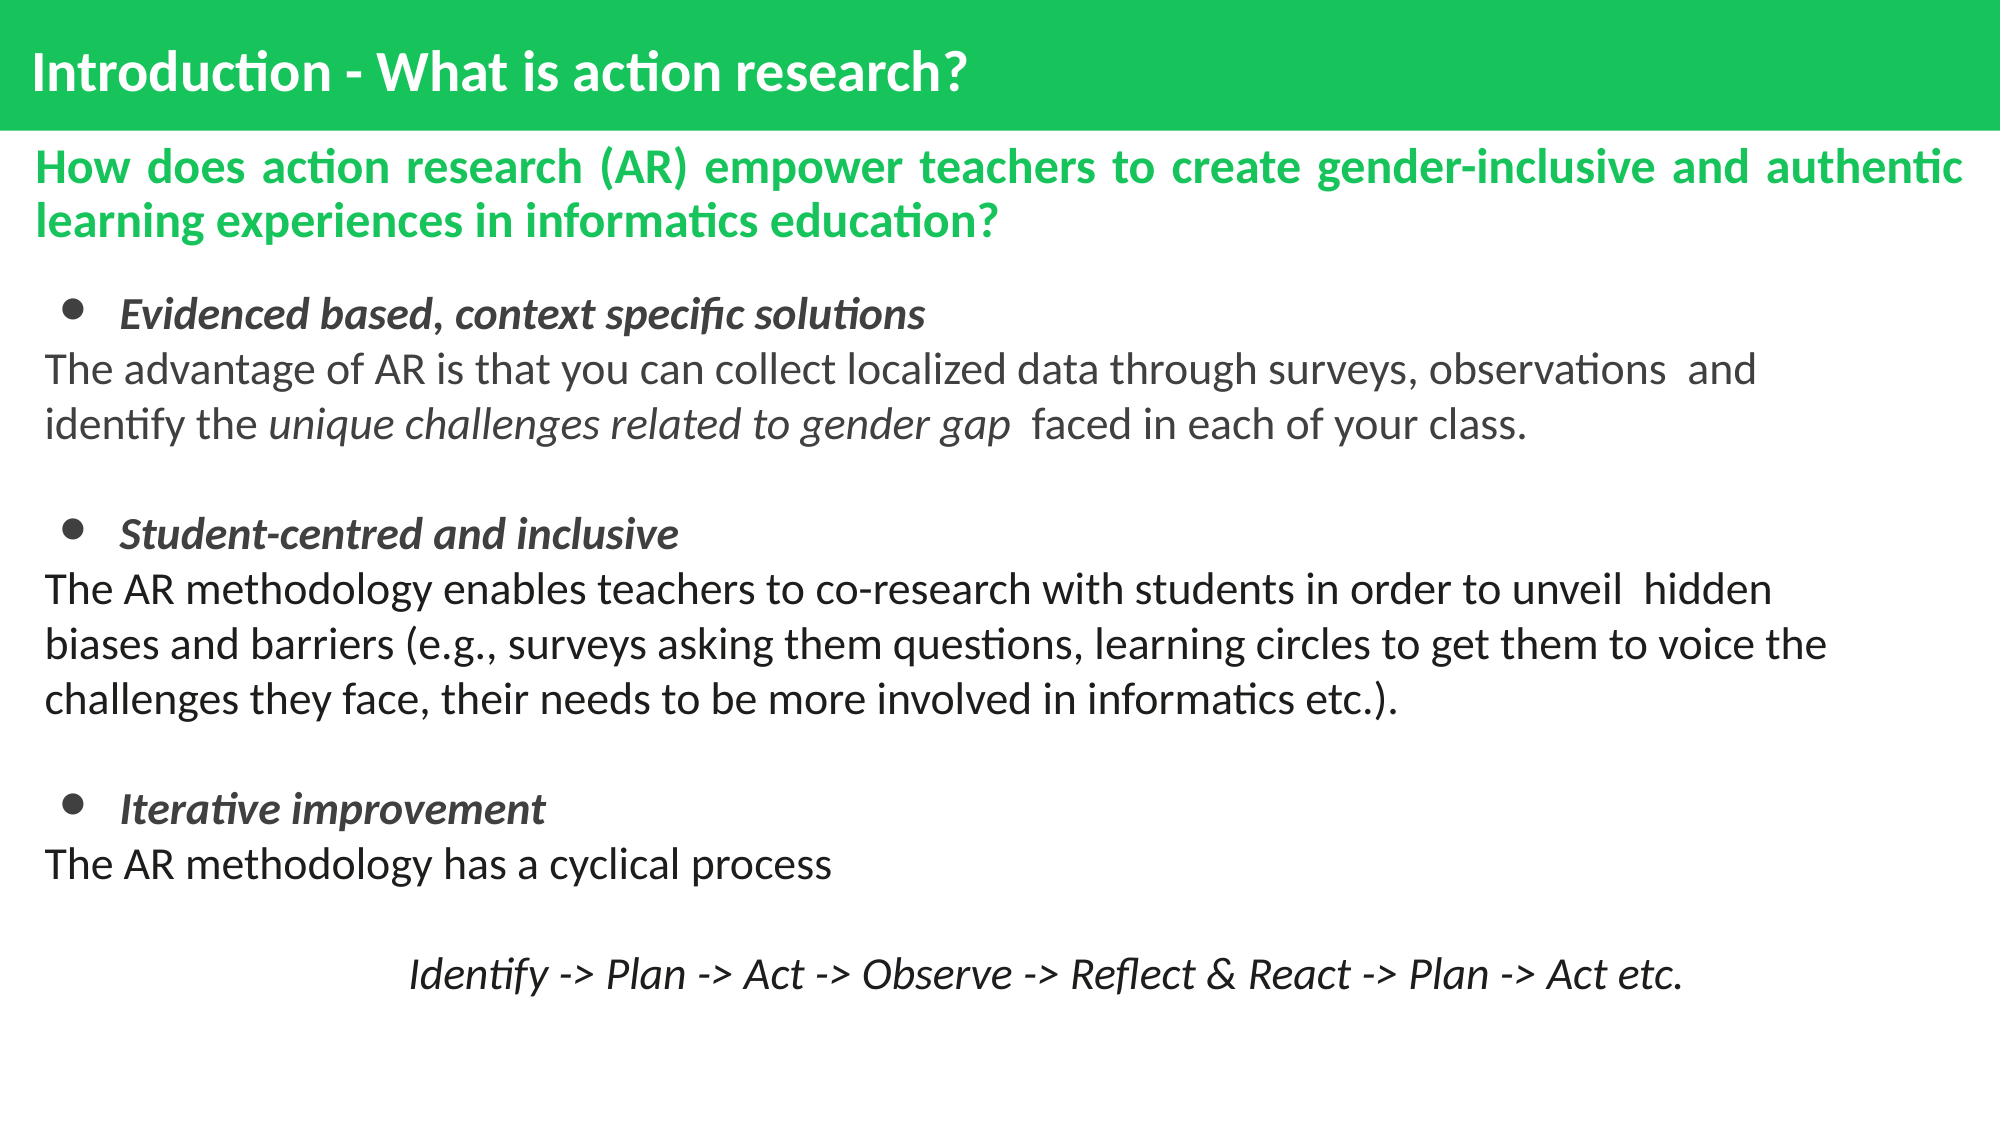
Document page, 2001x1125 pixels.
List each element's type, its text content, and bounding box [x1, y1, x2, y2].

text_box Evidenced based, context specific solutions The advantage of AR is that you can collect localized data through surveys, observations and identify the unique challenges related to gender gap faced in each of your class. Student-centred and inclusive The AR methodology enables teachers to co-research with students in order to unveil hidden biases and barriers (e.g., surveys asking them questions, learning circles to get them to voice the challenges they face, their needs to be more involved in informatics etc.). Iterative improvement The AR methodology has a cyclical process Identify -> Plan -> Act -> Observe -> Reflect & React -> Plan -> Act etc. [29, 326, 1914, 1125]
list How does action research (AR) empower teachers to create gender-inclusive and authentic learning experiences in informatics education? [20, 137, 1980, 326]
title Introduction - What is action research? [16, 13, 1976, 131]
